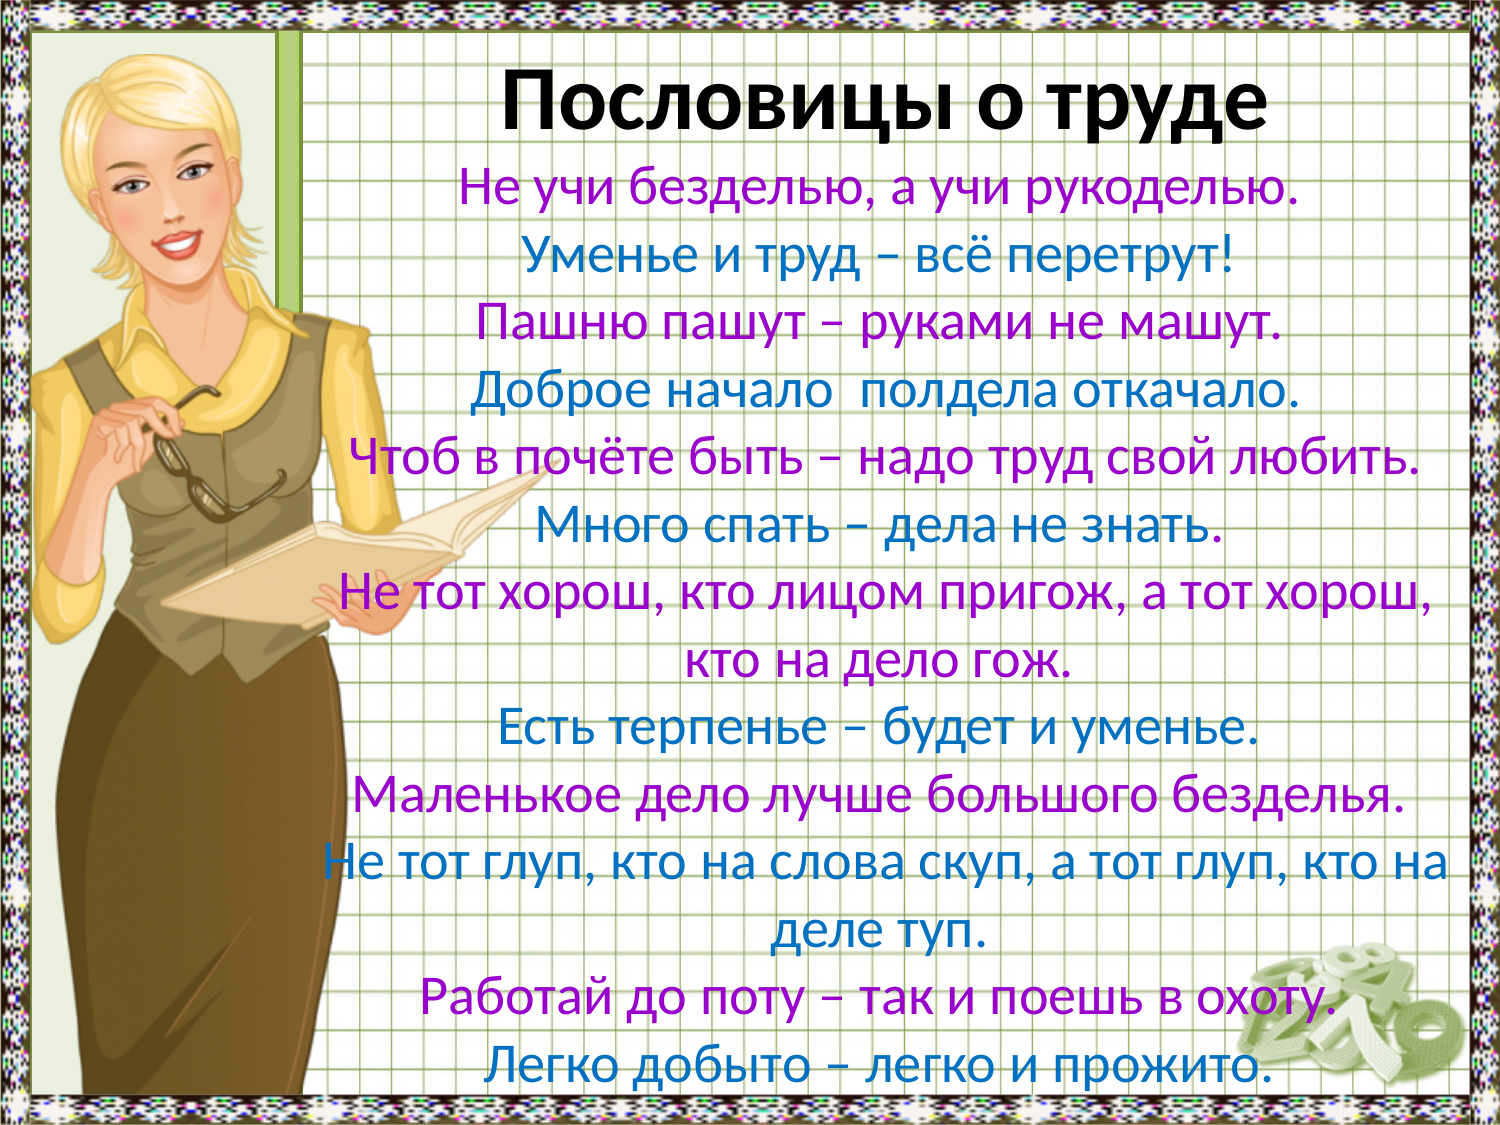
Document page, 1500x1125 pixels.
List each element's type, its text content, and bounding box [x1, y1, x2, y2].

picture [0, 0, 1500, 1125]
title Пословицы о труде Не учи безделью, а учи рукоделью. Уменье и труд – всё перетрут! Пашню пашут – руками не машут. Доброе начало полдела откачало. Чтоб в почёте быть – надо труд свой любить. Много спать – дела не знать. Не тот хорош, кто лицом пригож, а тот хорош, кто на дело гож. Есть терпенье – будет и уменье. Маленькое дело лучше большого безделья. Не тот глуп, кто на слова скуп, а тот глуп, кто на деле туп. Работай до поту – так и поешь в охоту. Легко добыто – легко и прожито. [301, 42, 1469, 1090]
